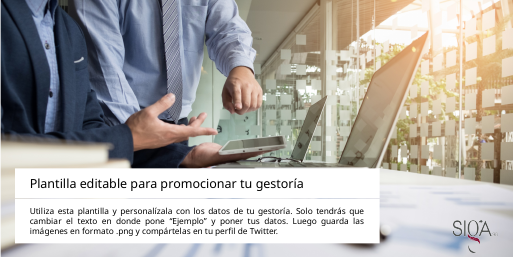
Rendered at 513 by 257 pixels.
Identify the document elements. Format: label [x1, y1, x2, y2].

text_box [15, 168, 380, 245]
picture [0, 0, 513, 257]
